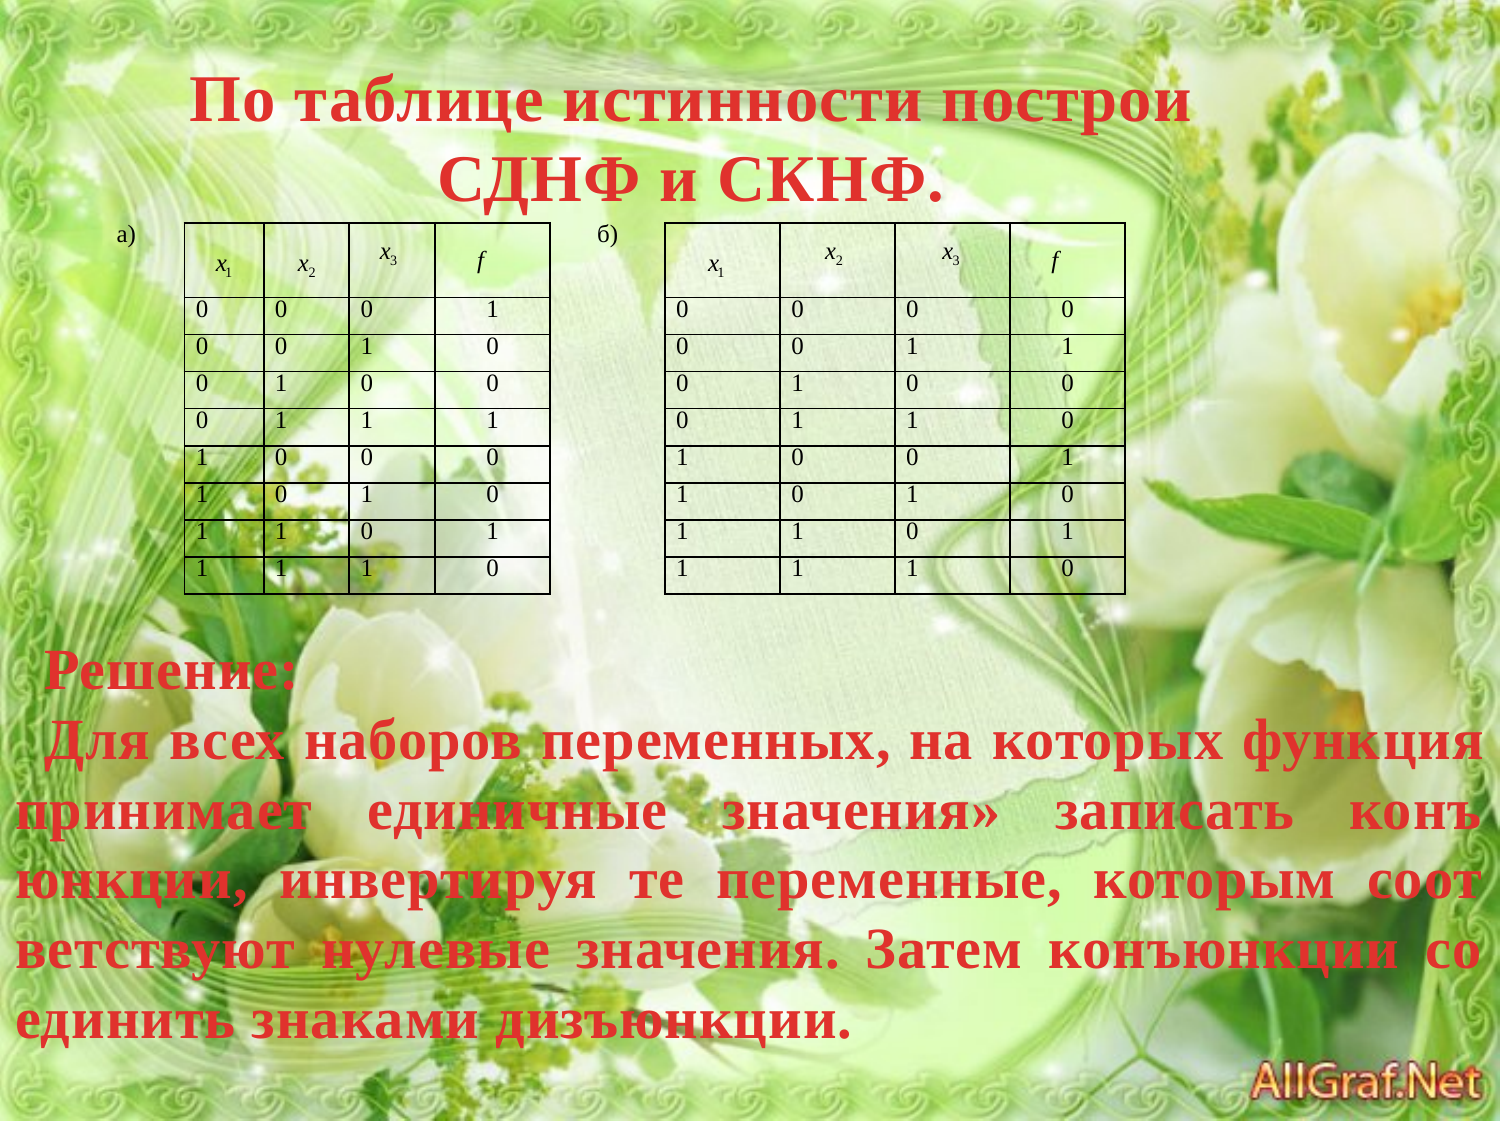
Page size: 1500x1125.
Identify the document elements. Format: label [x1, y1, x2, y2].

picture [0, 0, 1500, 1121]
text_box [374, 234, 402, 273]
text_box [820, 234, 848, 273]
text_box [937, 234, 965, 273]
text_box [292, 245, 320, 284]
text_box [210, 245, 237, 284]
text_box [468, 245, 494, 280]
text_box [1042, 245, 1069, 280]
text_box [702, 245, 729, 284]
